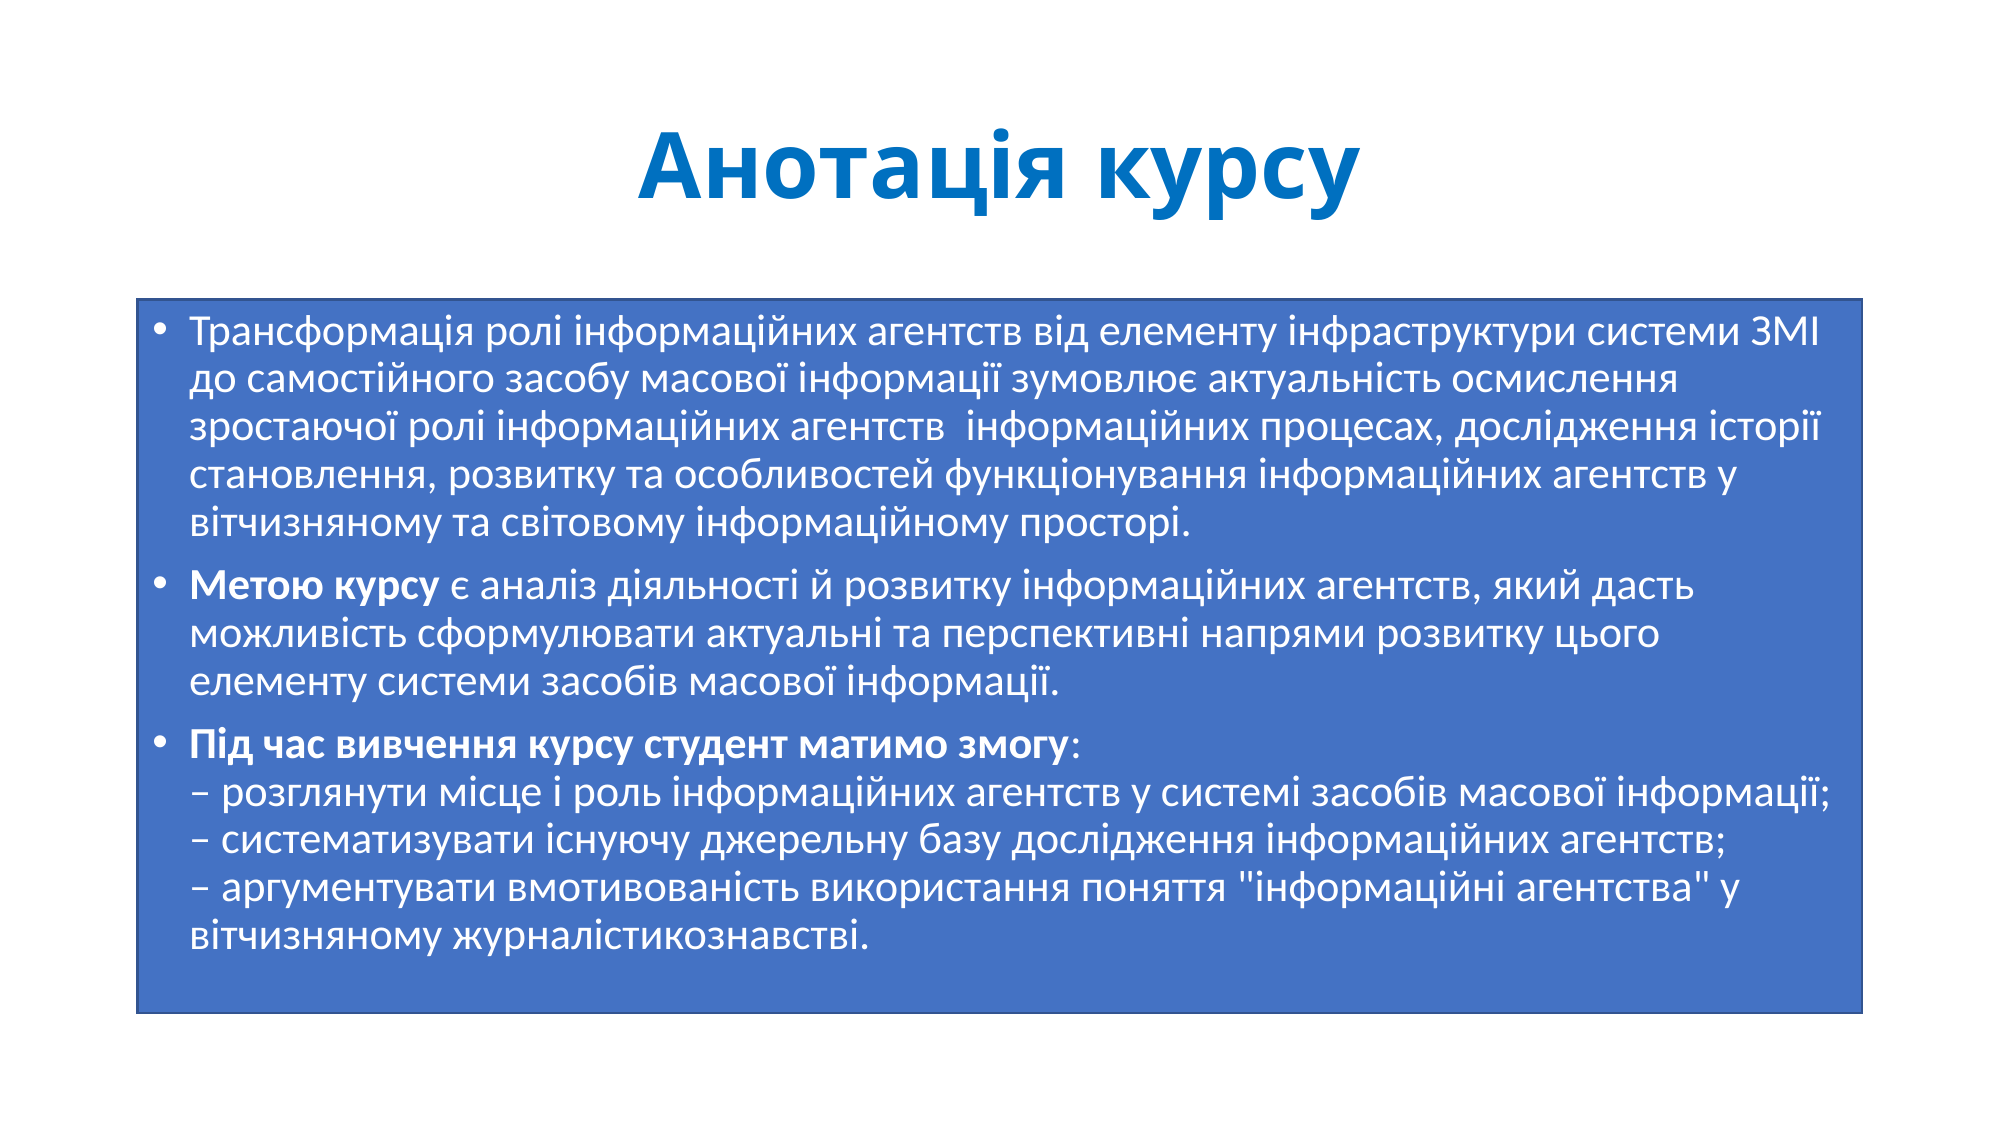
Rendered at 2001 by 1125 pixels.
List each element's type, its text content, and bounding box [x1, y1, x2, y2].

list Трансформація ролі інформаційних агентств від елементу інфраструктури системи ЗМІ до самостійного засобу масової інформації зумовлює актуальність осмислення зростаючої ролі інформаційних агентств інформаційних процесах, дослідження історії становлення, розвитку та особливостей функціонування інформаційних агентств у вітчизняному та світовому інформаційному просторі. Метою курсу є аналіз діяльності й розвитку інформаційних агентств, який дасть можливість сформулювати актуальні та перспективні напрями розвитку цього елементу системи засобів масової інформації. Під час вивчення курсу студент матимо змогу: – розглянути місце і роль інформаційних агентств у системі засобів масової інформації; – систематизувати існуючу джерельну базу дослідження інформаційних агентств; – аргументувати вмотивованість використання поняття "інформаційні агентства" у вітчизняному журналістикознавстві. [136, 298, 1863, 1014]
title Анотація курсу [137, 59, 1863, 278]
